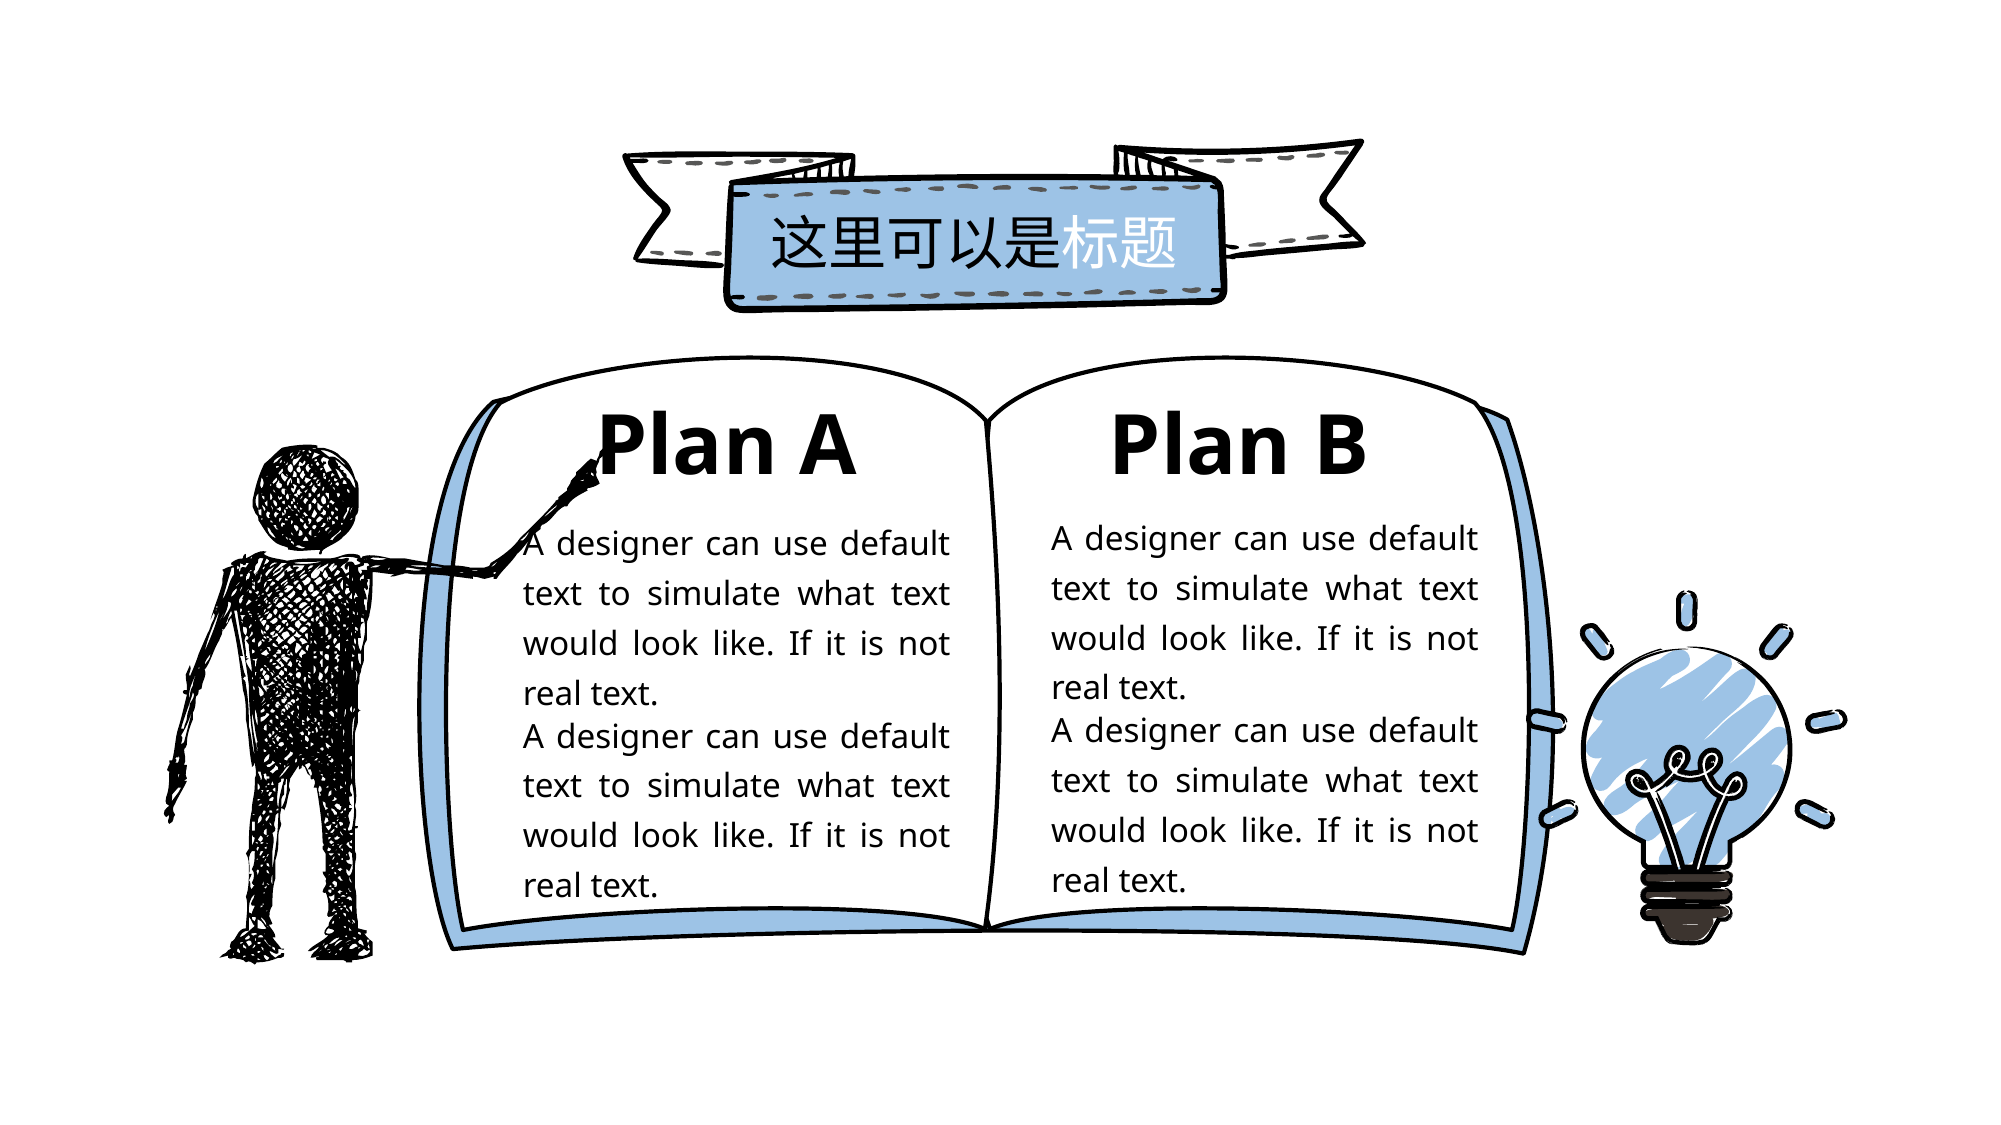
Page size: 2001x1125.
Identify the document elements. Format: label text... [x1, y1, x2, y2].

text_box Plan B [1094, 383, 1385, 499]
text_box [987, 356, 1526, 932]
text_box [1525, 590, 1848, 946]
text_box A designer can use default text to simulate what text would look like. If it is not real text. [612, 720, 966, 912]
text_box [612, 853, 1527, 955]
text_box A designer can use default text to simulate what text would look like. If it is not real text. [1036, 715, 1494, 907]
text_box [621, 138, 1367, 315]
text_box A designer can use default text to simulate what text would look like. If it is not real text. [612, 505, 966, 720]
text_box A designer can use default text to simulate what text would look like. If it is not real text. [1036, 499, 1494, 715]
text_box Plan A [580, 383, 873, 499]
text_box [160, 440, 612, 965]
text_box [478, 356, 1001, 930]
text_box [1481, 407, 1546, 590]
text_box [463, 397, 507, 440]
